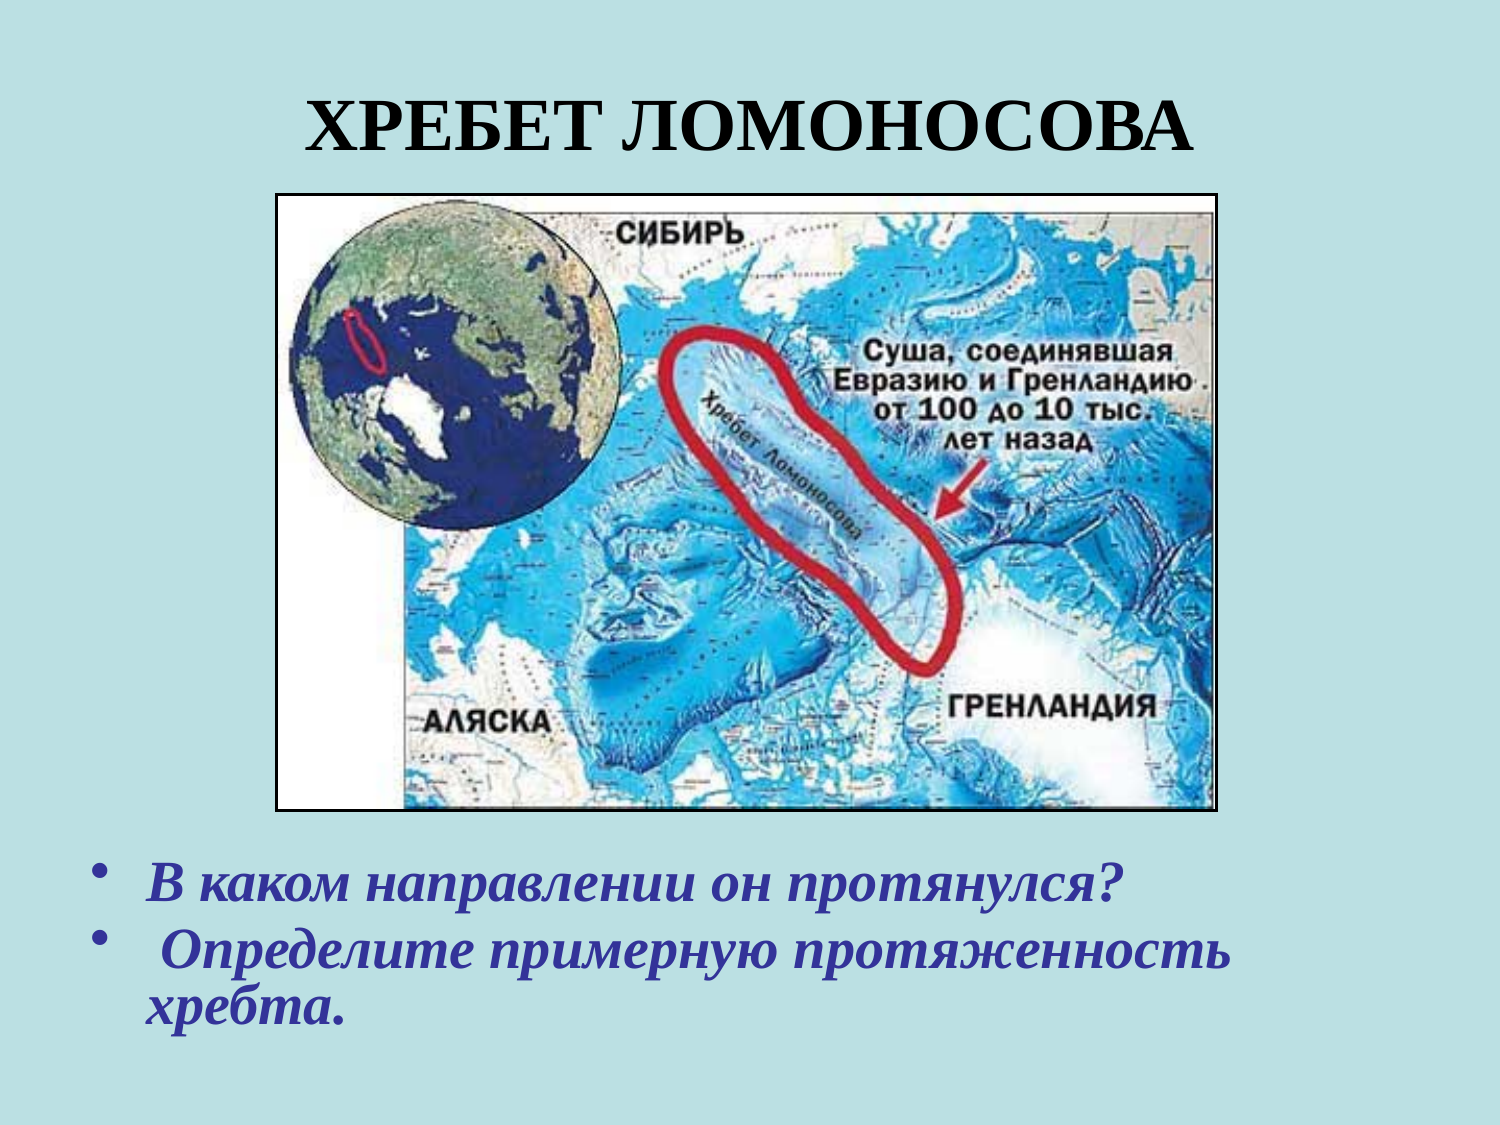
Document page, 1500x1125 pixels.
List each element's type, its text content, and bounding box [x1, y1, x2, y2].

title ХРЕБЕТ ЛОМОНОСОВА [74, 44, 1426, 197]
picture [277, 196, 1216, 810]
list В каком направлении он протянулся? Определите примерную протяженность хребта. [74, 786, 1426, 1071]
